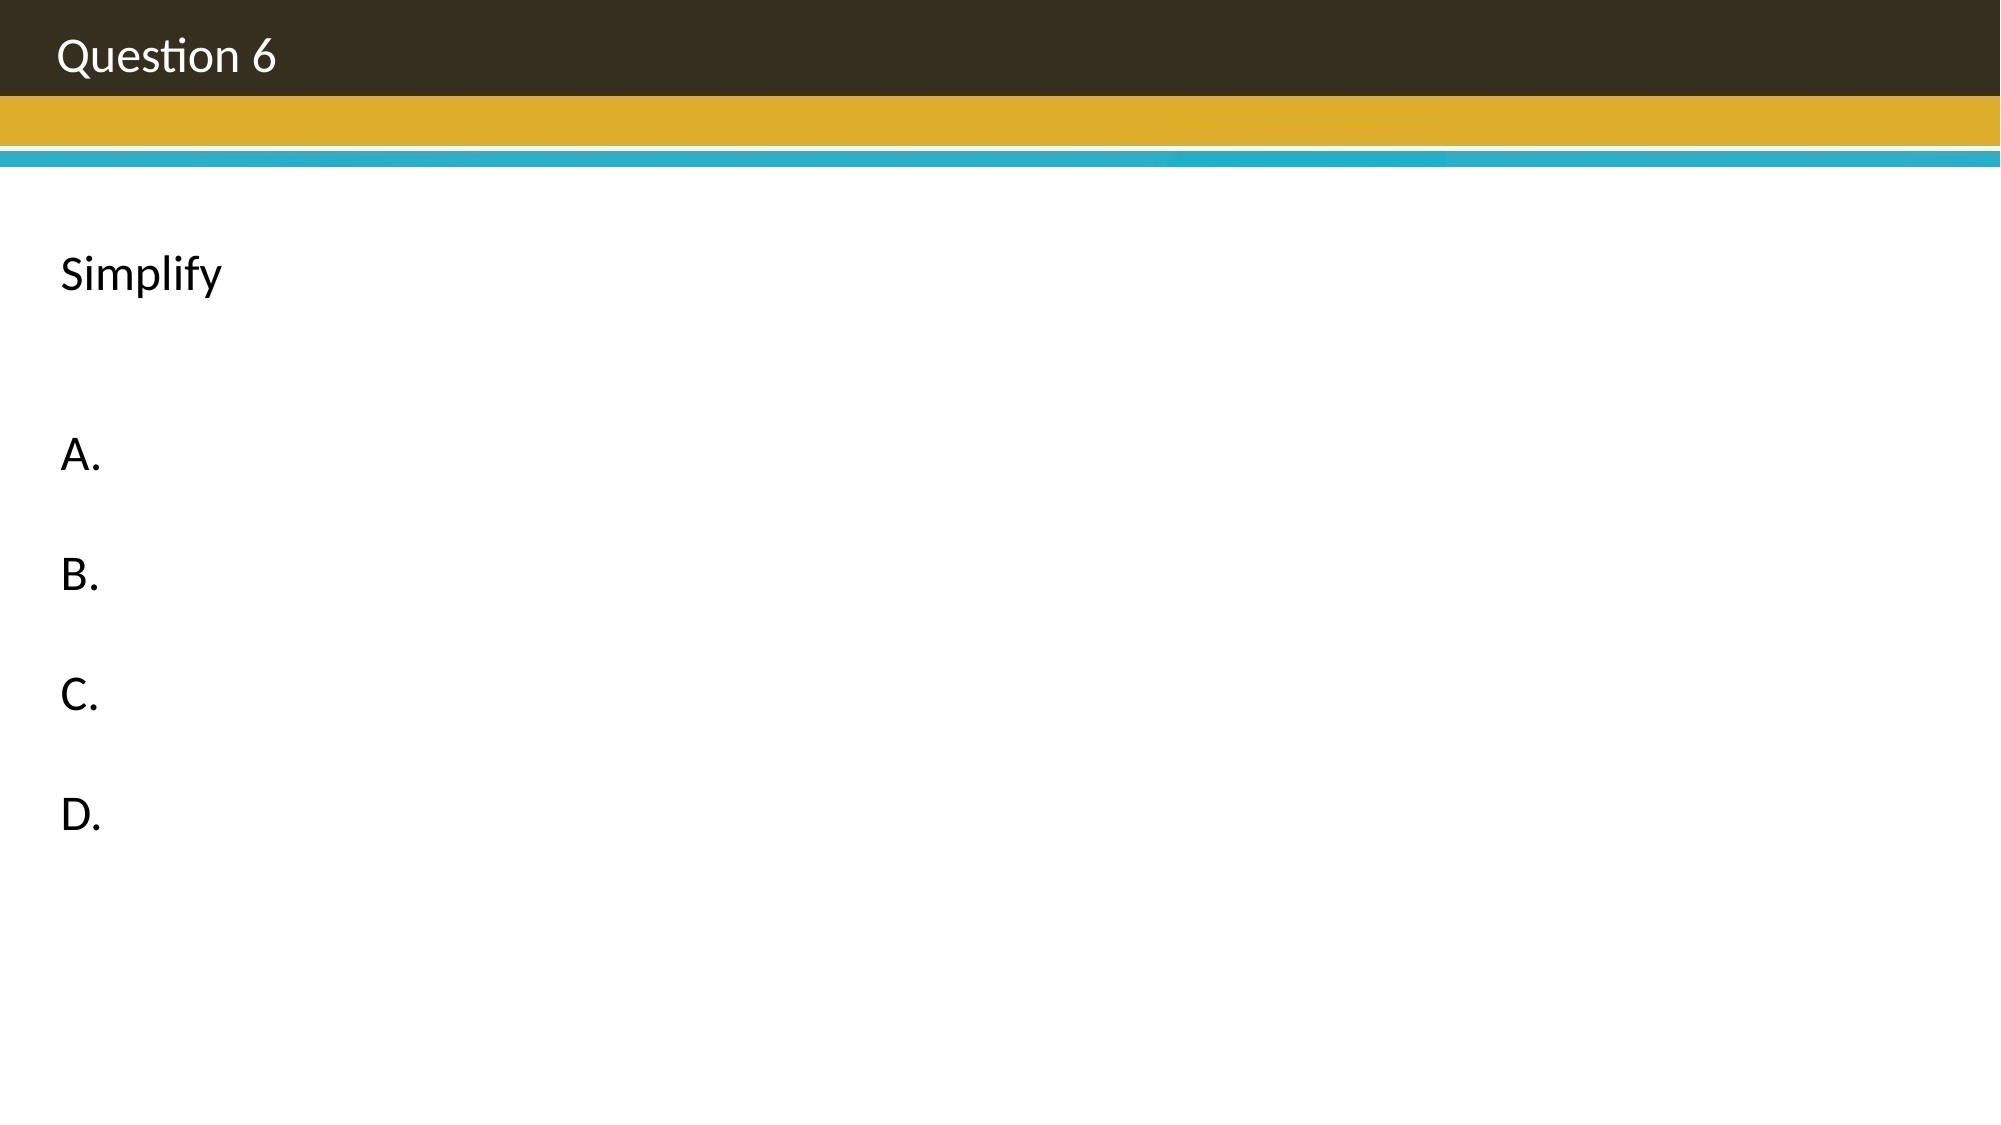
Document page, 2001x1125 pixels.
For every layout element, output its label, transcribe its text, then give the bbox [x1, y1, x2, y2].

picture [0, 0, 2000, 167]
text_box Question 6 [41, 14, 293, 90]
